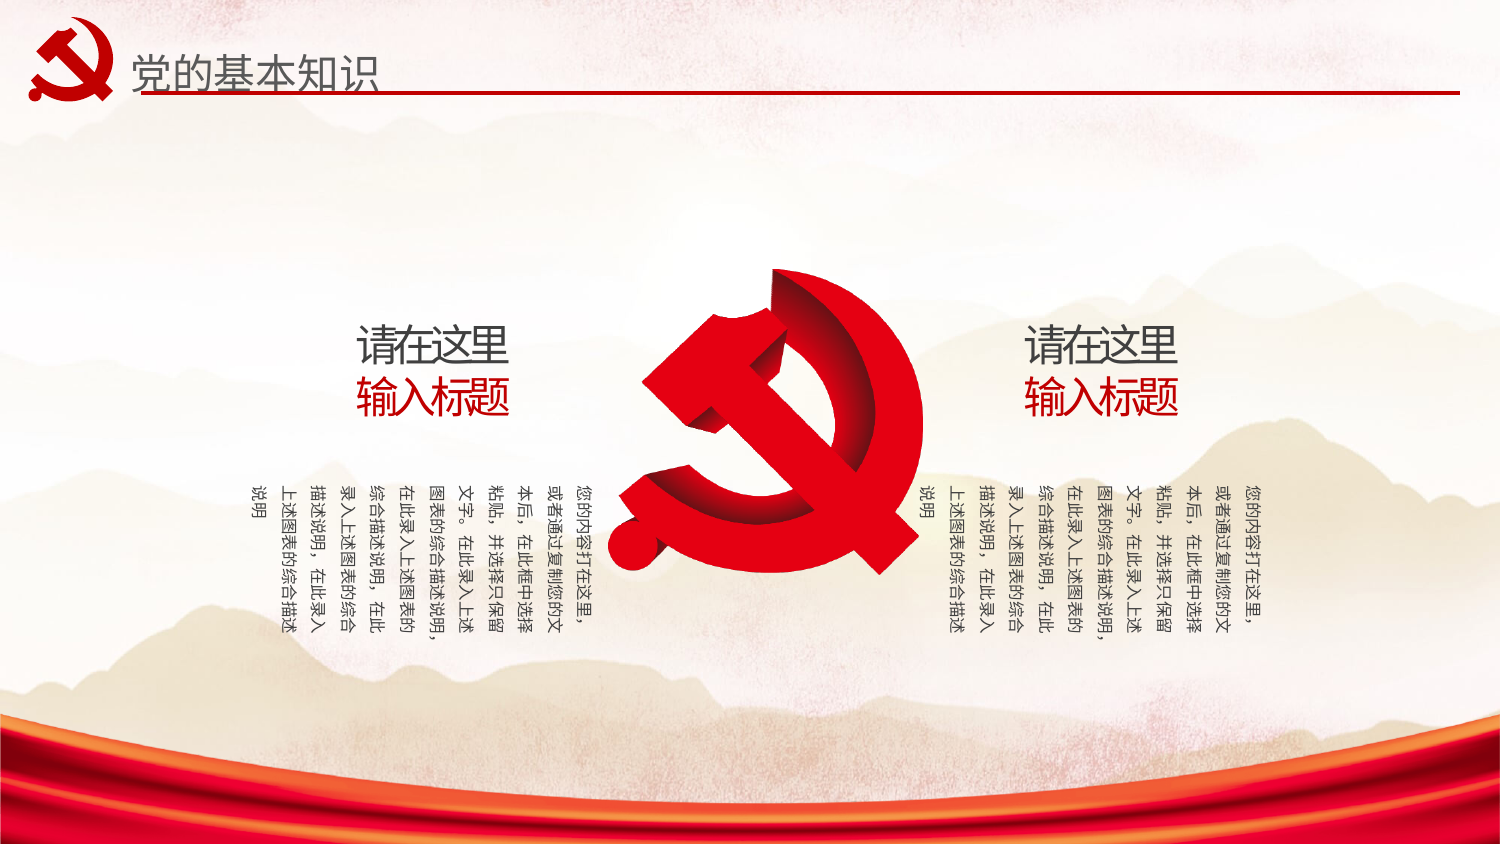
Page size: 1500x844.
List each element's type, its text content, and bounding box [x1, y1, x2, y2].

text_box [28, 17, 114, 102]
title 党的基本知识 [115, 47, 900, 105]
text_box 您的内容打在这里，或者通过复制您的文本后，在此框中选择粘贴，并选择只保留文字。在此录入上述图表的综合描述说明，在此录入上述图表的综合描述说明，在此录入上述图表的综合描述说明，在此录入上述图表的综合描述说明 [922, 470, 1281, 653]
text_box 请在这里 输入标题 [340, 309, 527, 430]
text_box 请在这里 输入标题 [1008, 309, 1195, 430]
text_box 您的内容打在这里，或者通过复制您的文本后，在此框中选择粘贴，并选择只保留文字。在此录入上述图表的综合描述说明，在此录入上述图表的综合描述说明，在此录入上述图表的综合描述说明，在此录入上述图表的综合描述说明 [254, 470, 613, 653]
picture [0, 0, 1500, 844]
